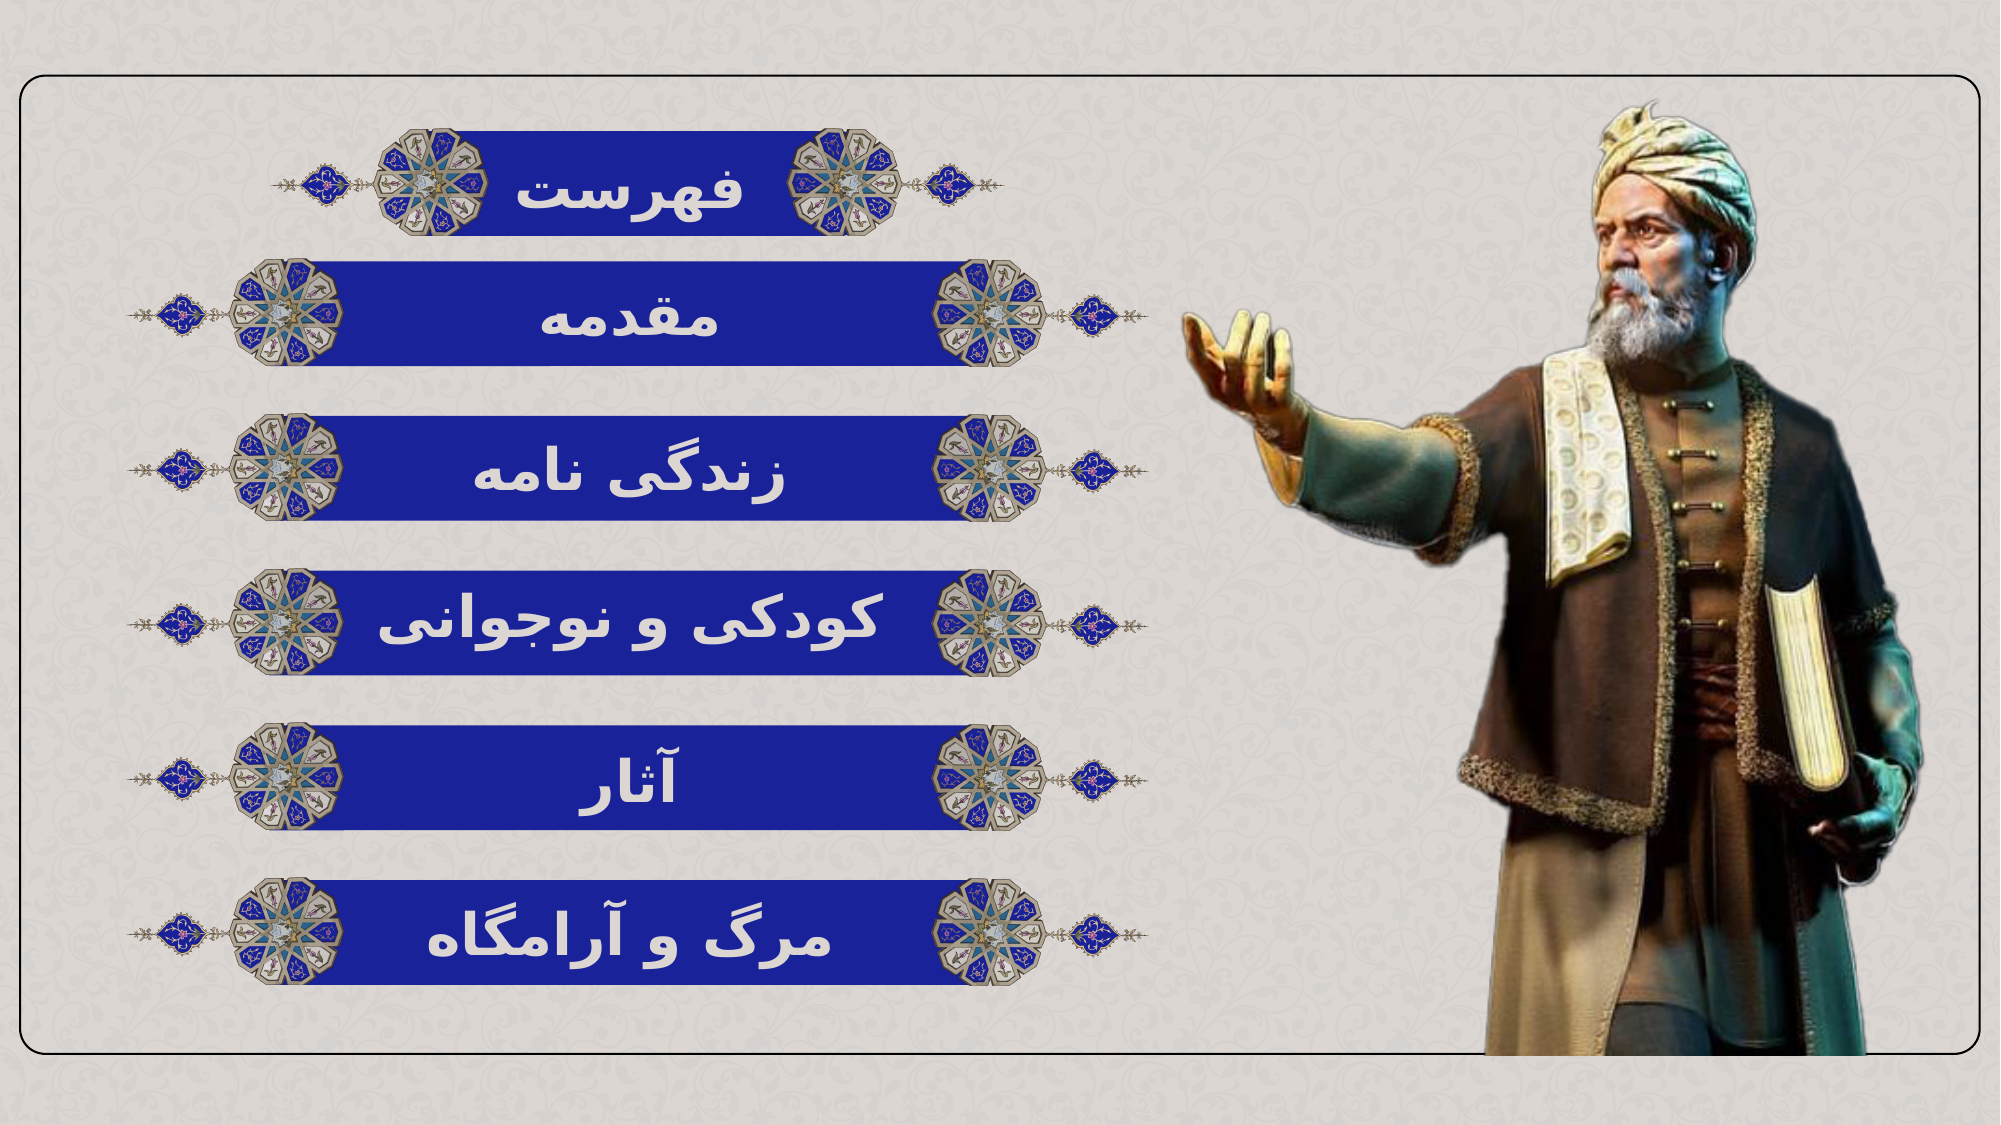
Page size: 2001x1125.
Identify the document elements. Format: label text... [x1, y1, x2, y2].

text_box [125, 258, 1149, 367]
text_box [270, 128, 1005, 237]
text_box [125, 413, 1149, 522]
picture [904, 24, 2000, 1056]
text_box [125, 877, 1149, 986]
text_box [125, 722, 1149, 831]
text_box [125, 568, 1149, 677]
text_box فهرست [265, 142, 270, 228]
